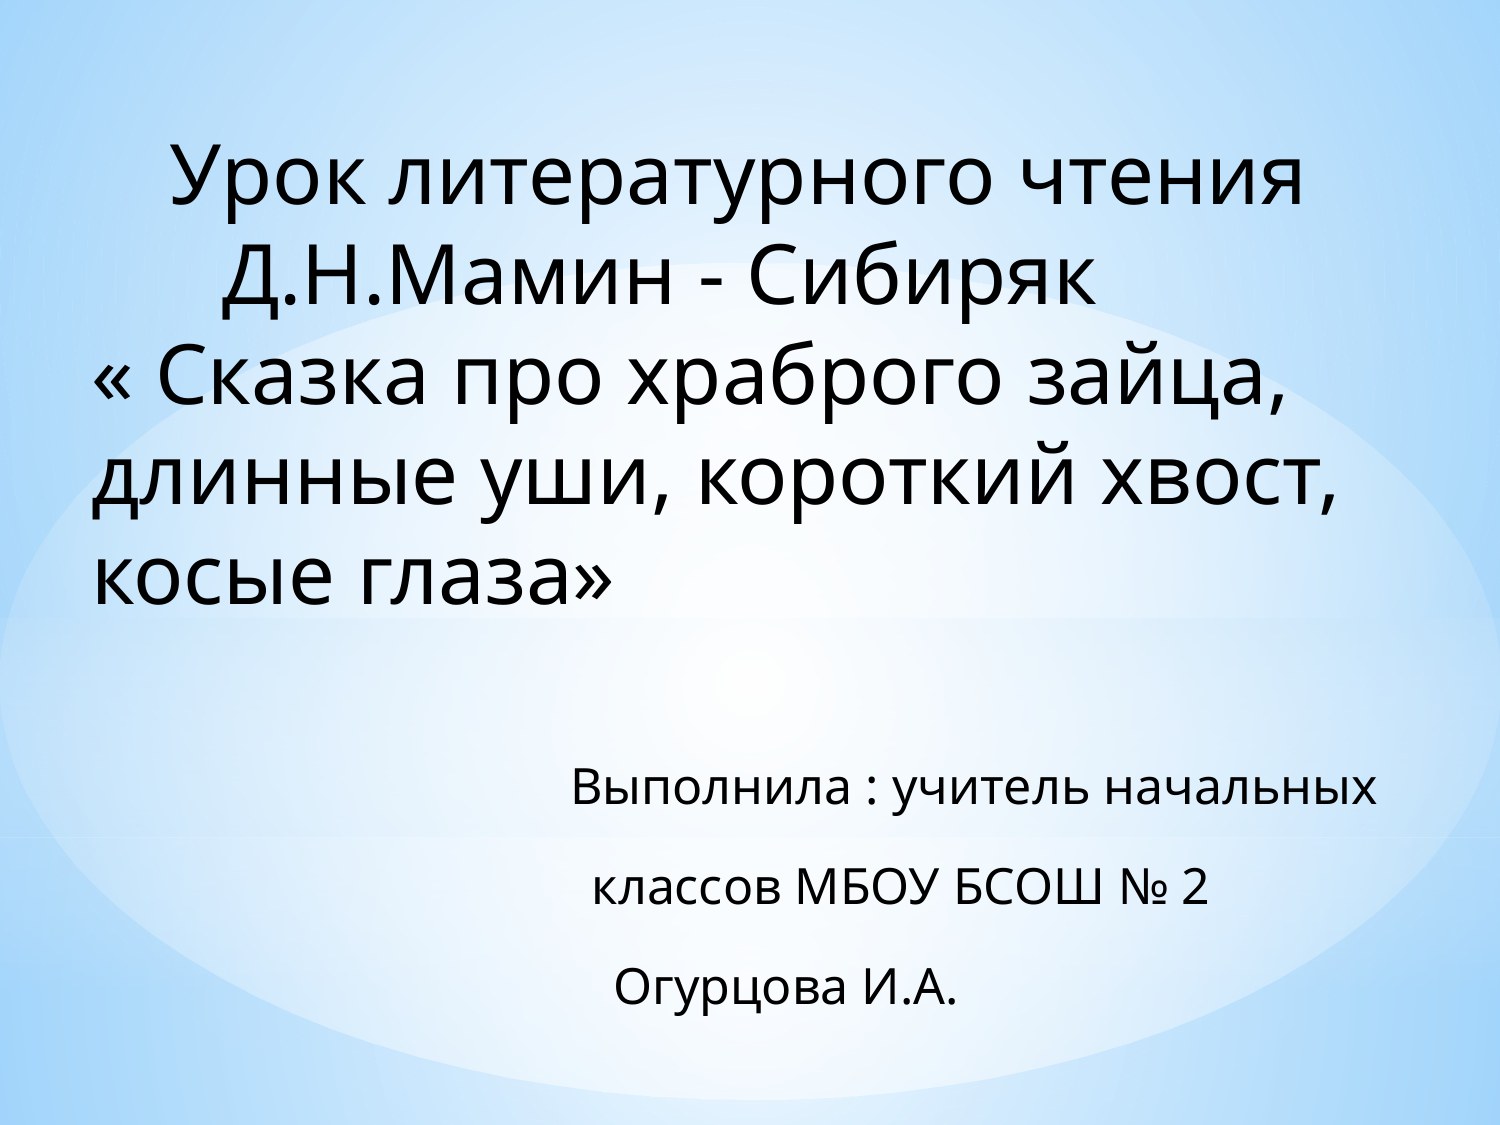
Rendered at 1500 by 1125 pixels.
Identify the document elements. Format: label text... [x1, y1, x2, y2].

text_box Урок литературного чтения Д.Н.Мамин - Сибиряк « Сказка про храброго зайца, длинные уши, короткий хвост, косые глаза» Выполнила : учитель начальных классов МБОУ БСОШ № 2 Огурцова И.А. [76, 113, 1424, 1125]
